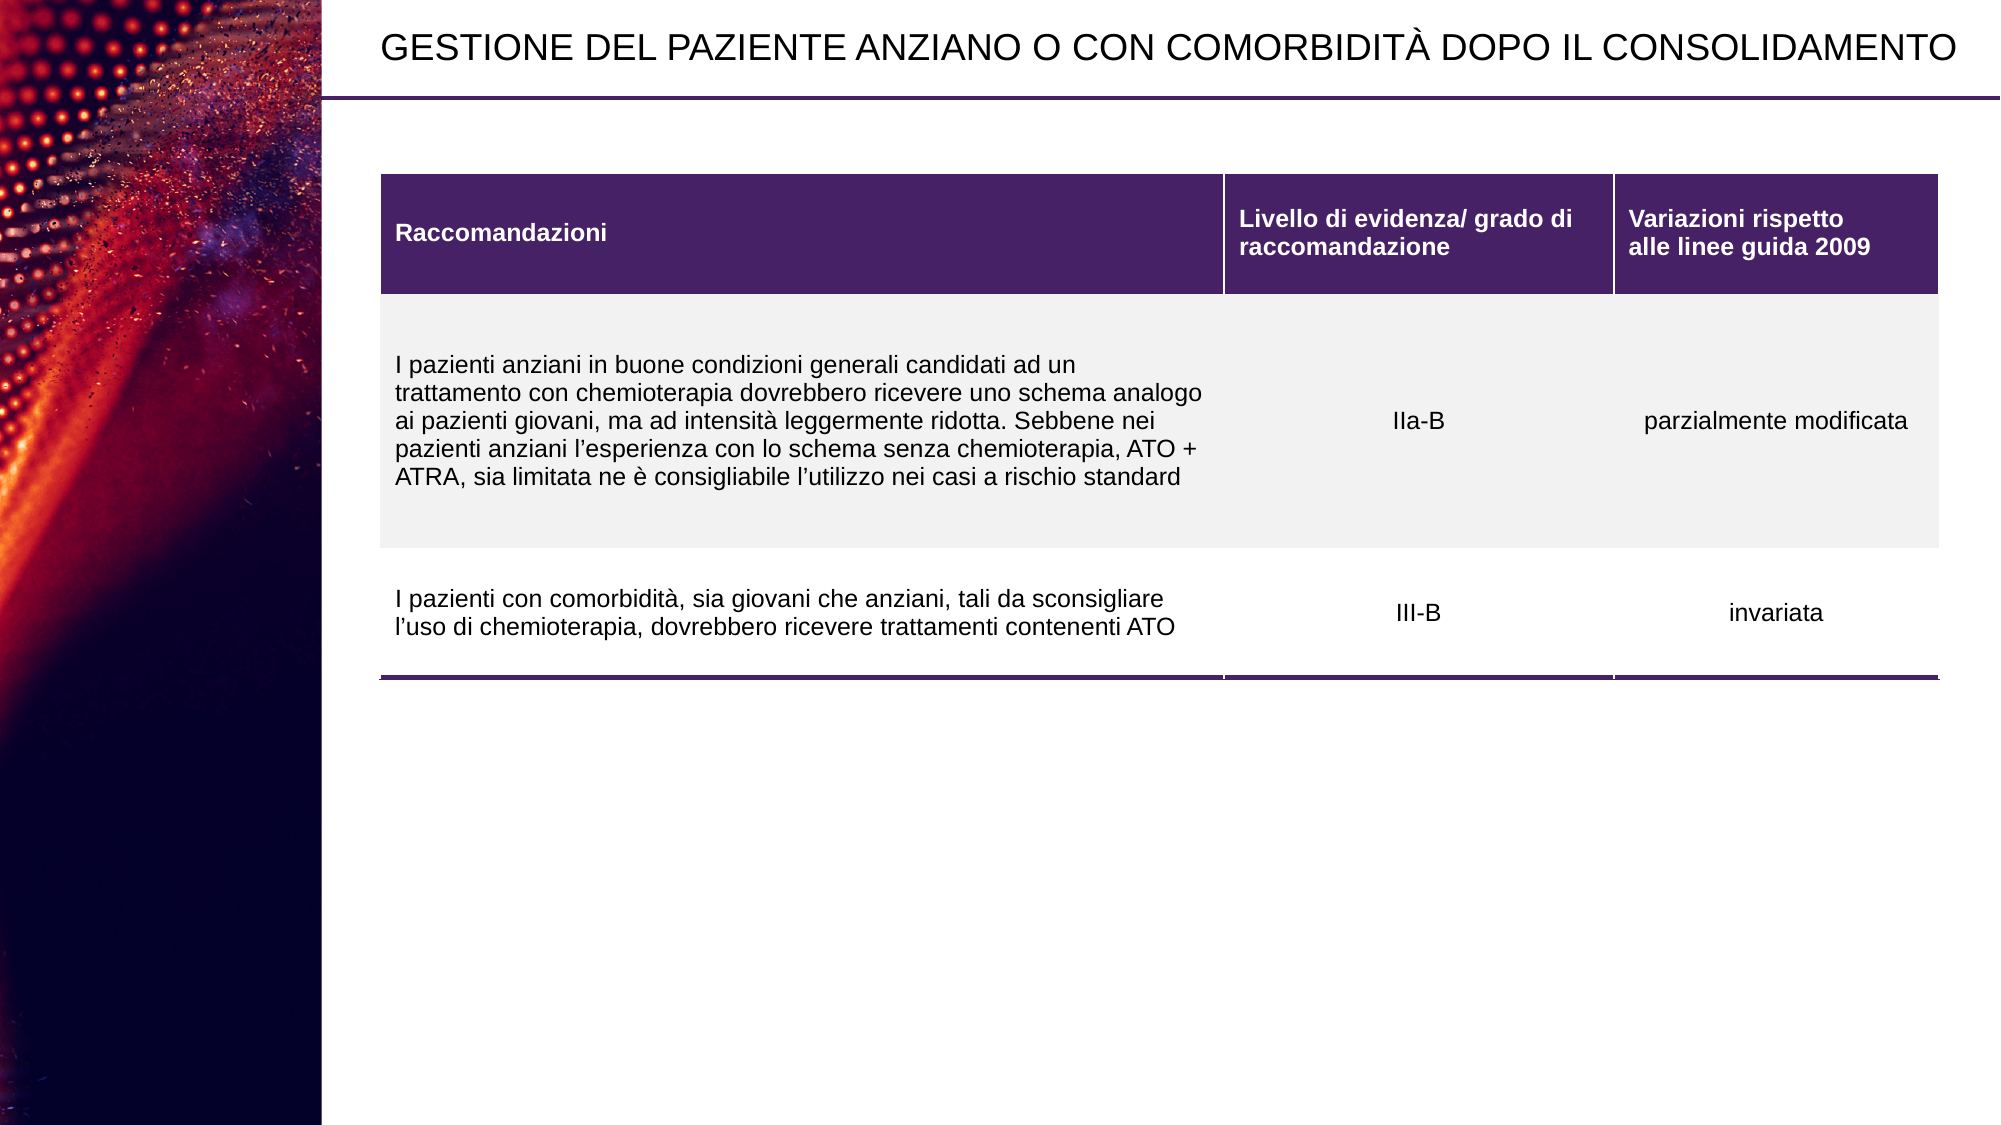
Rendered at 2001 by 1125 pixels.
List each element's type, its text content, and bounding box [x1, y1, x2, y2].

table_cell IIa-B [1224, 294, 1614, 548]
table_cell I pazienti con comorbidità, sia giovani che anziani, tali da sconsigliare l’uso di chemioterapia, dovrebbero ricevere trattamenti contenenti ATO [381, 548, 1223, 675]
table_header Livello di evidenza/ grado di raccomandazione [1225, 174, 1613, 294]
title GESTIONE DEL PAZIENTE ANZIANO O CON COMORBIDITÀ DOPO IL CONSOLIDAMENTO [365, 0, 2000, 98]
picture [0, 0, 322, 1125]
table_cell I pazienti anziani in buone condizioni generali candidati ad un trattamento con chemioterapia dovrebbero ricevere uno schema analogo ai pazienti giovani, ma ad intensità leggermente ridotta. Sebbene nei pazienti anziani l’esperienza con lo schema senza chemioterapia, ATO + ATRA, sia limitata ne è consigliabile l’utilizzo nei casi a rischio standard [380, 294, 1224, 548]
table_header Variazioni rispetto alle linee guida 2009 [1615, 174, 1938, 294]
table_cell parzialmente modificata [1614, 294, 1939, 548]
table_cell III-B [1225, 548, 1613, 675]
table_header Raccomandazioni [381, 174, 1223, 294]
table_cell invariata [1615, 548, 1938, 675]
